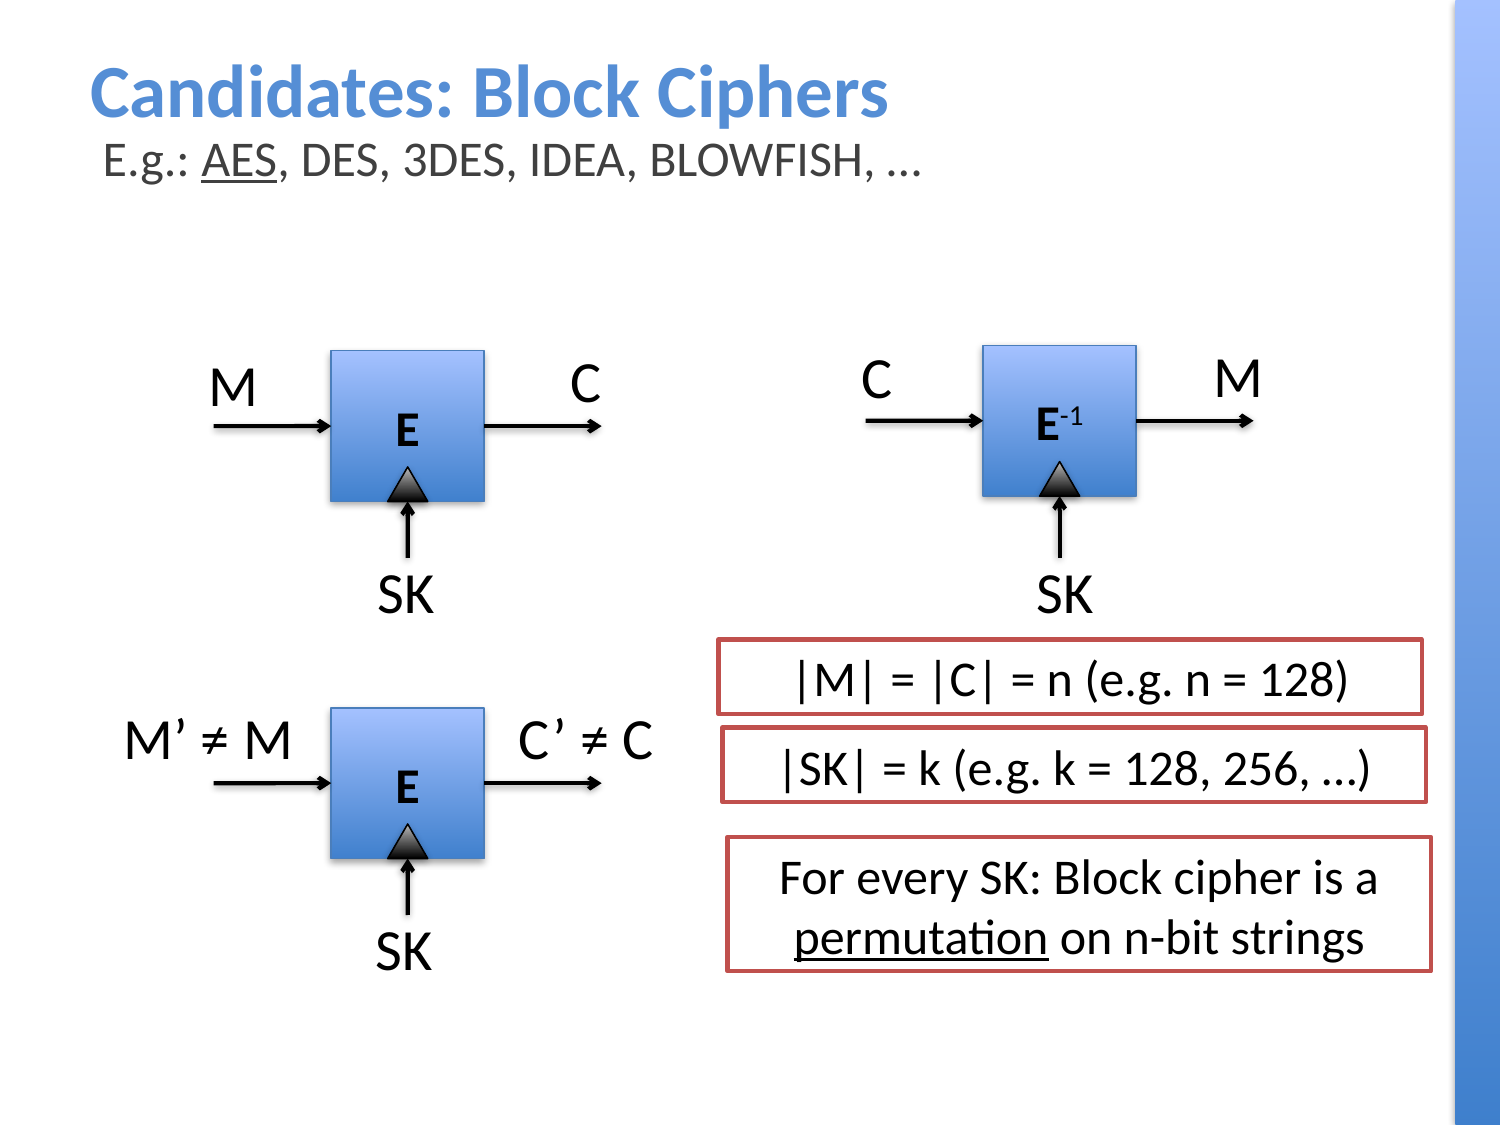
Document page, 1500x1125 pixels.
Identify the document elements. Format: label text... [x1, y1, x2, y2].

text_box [823, 331, 1365, 634]
title Candidates: Block Ciphers [75, 25, 1431, 150]
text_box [193, 336, 713, 634]
text_box E.g.: AES, DES, 3DES, IDEA, BLOWFISH, … [87, 118, 1431, 194]
text_box For every SK: Block cipher is a permutation on n-bit strings [725, 835, 1433, 973]
text_box |M| = |C| = n (e.g. n = 128) [716, 637, 1424, 716]
text_box |SK| = k (e.g. k = 128, 256, …) [720, 725, 1428, 804]
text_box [107, 693, 713, 991]
